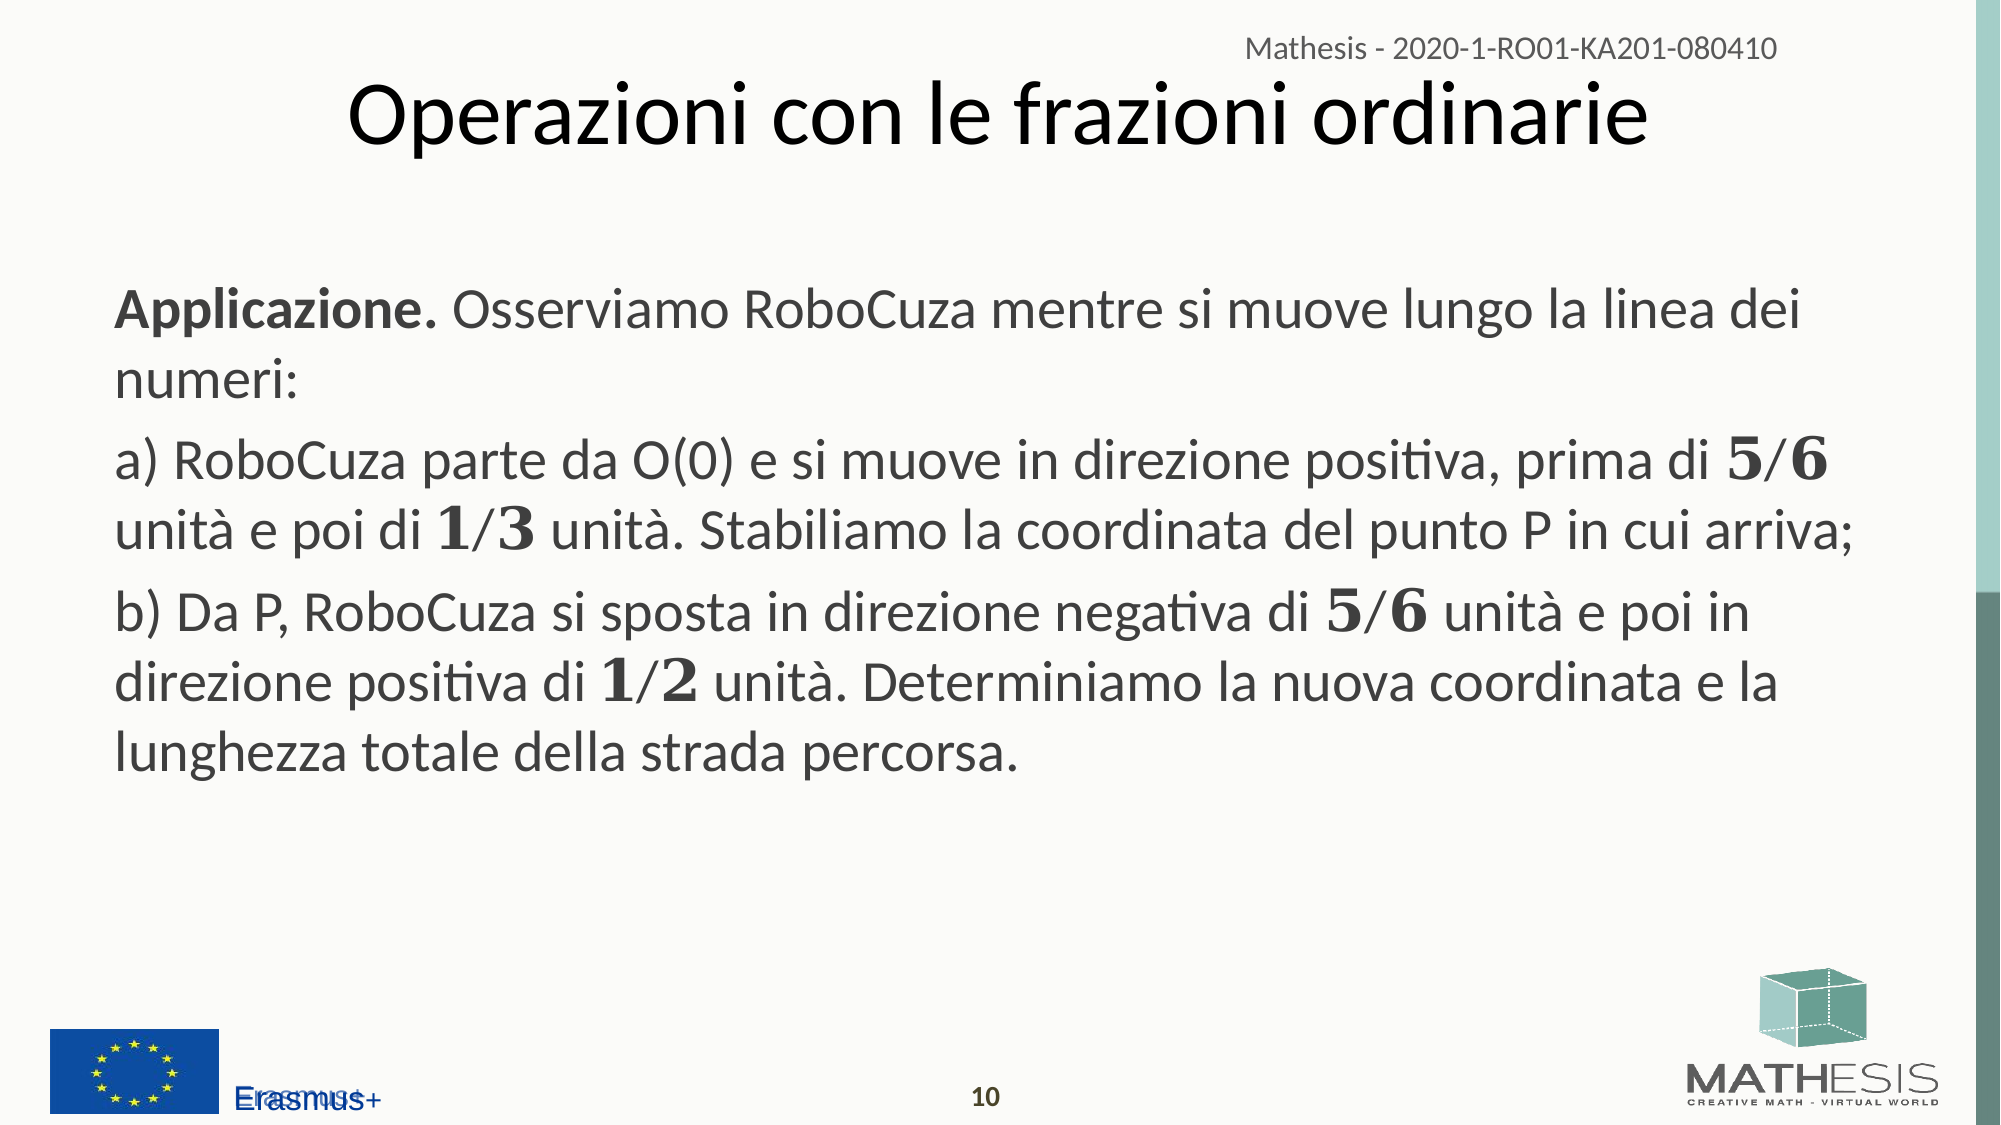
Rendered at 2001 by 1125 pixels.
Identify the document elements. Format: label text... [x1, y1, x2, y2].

list Applicazione. Osserviamo RoboCuza mentre si muove lungo la linea dei numeri: a) RoboCuza parte da O(0) e si muove in direzione positiva, prima di 𝟓/𝟔 unità e poi di 𝟏/𝟑 unità. Stabiliamo la coordinata del punto P in cui arriva; b) Da P, RoboCuza si sposta in direzione negativa di 𝟓/𝟔 unità e poi in direzione positiva di 𝟏/𝟐 unità. Determiniamo la nuova coordinata e la lunghezza totale della strada percorsa. [99, 262, 1900, 1005]
title Operazioni con le frazioni ordinarie [99, 45, 1900, 233]
picture [50, 1029, 219, 1114]
